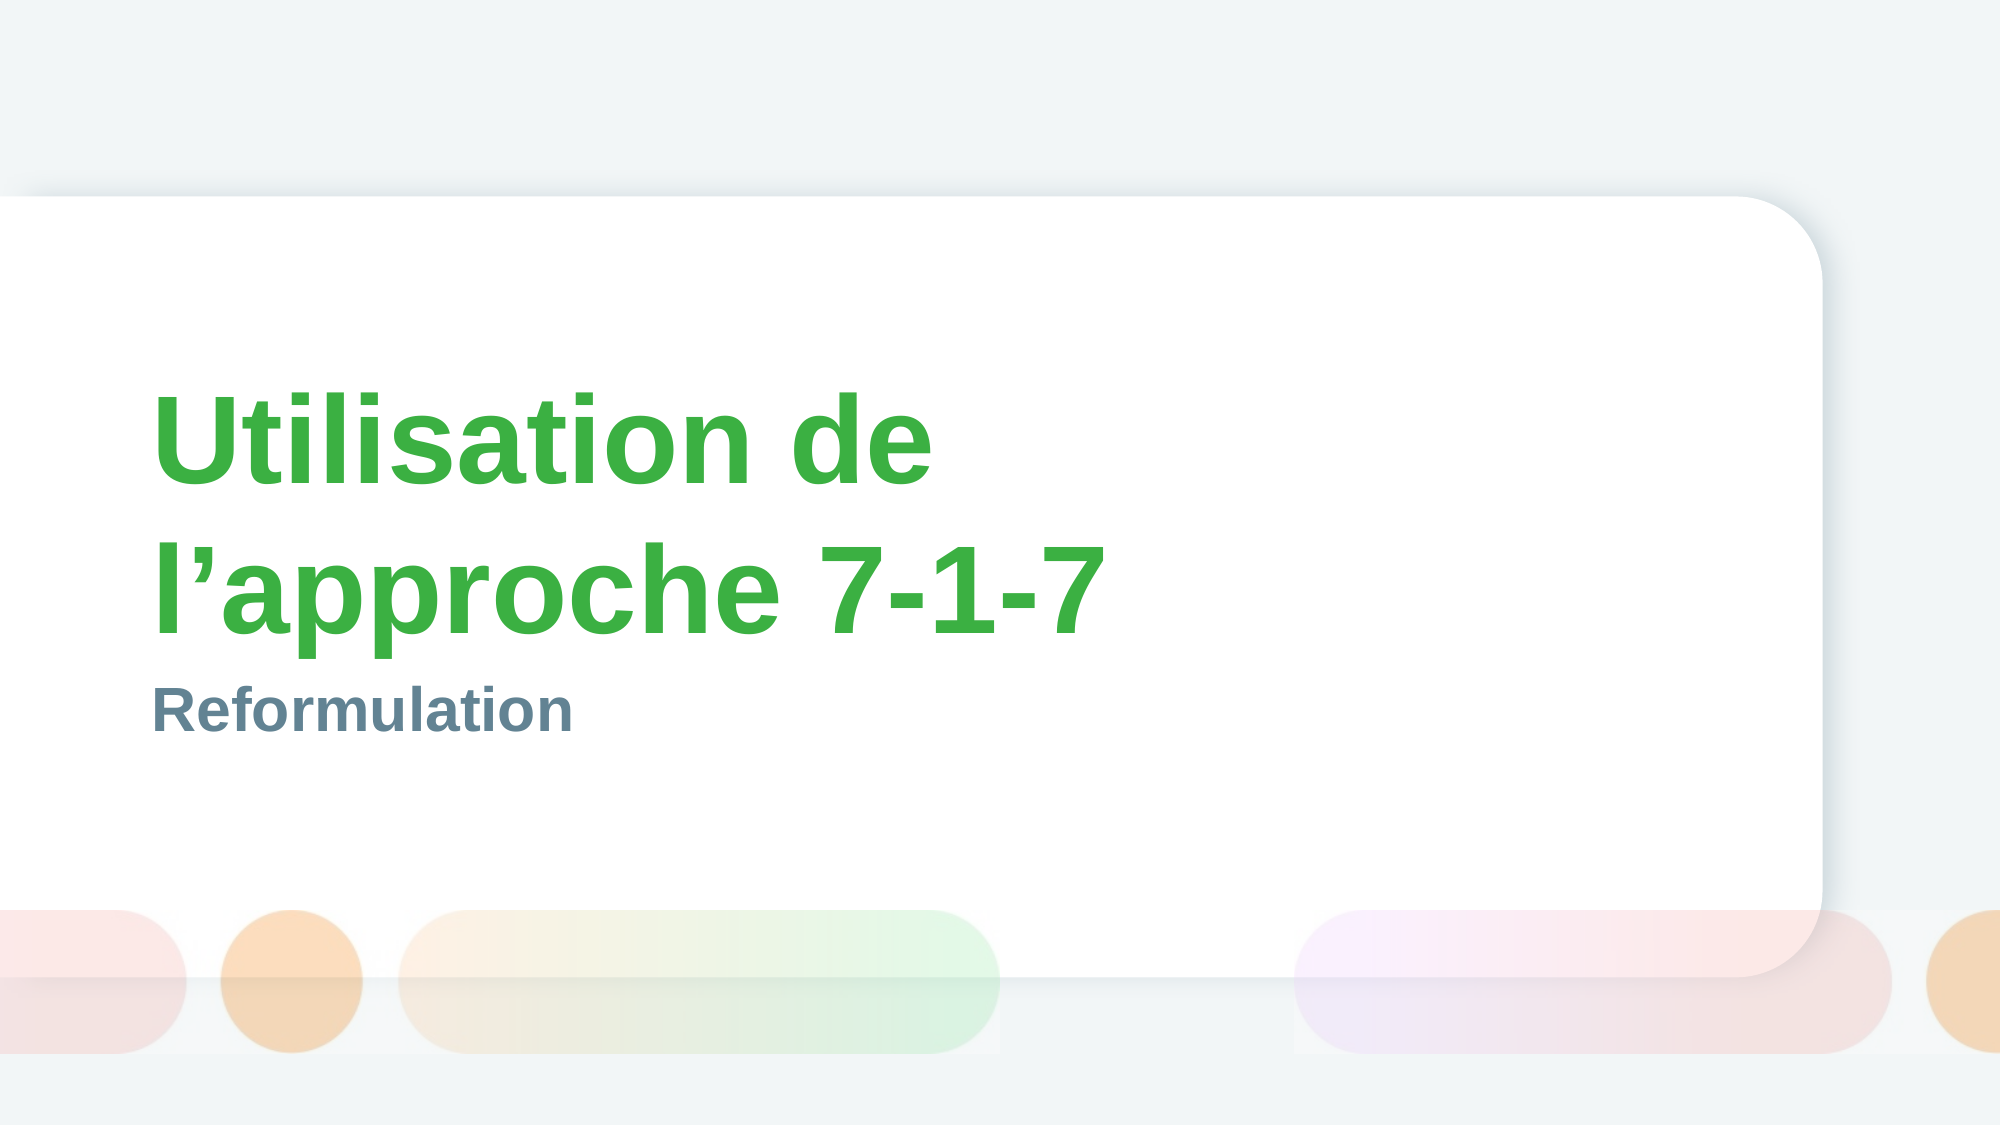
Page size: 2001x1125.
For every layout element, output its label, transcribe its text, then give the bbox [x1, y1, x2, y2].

list Reformulation [136, 670, 1729, 823]
title Utilisation de l’approche 7-1-7 [136, 313, 1729, 666]
